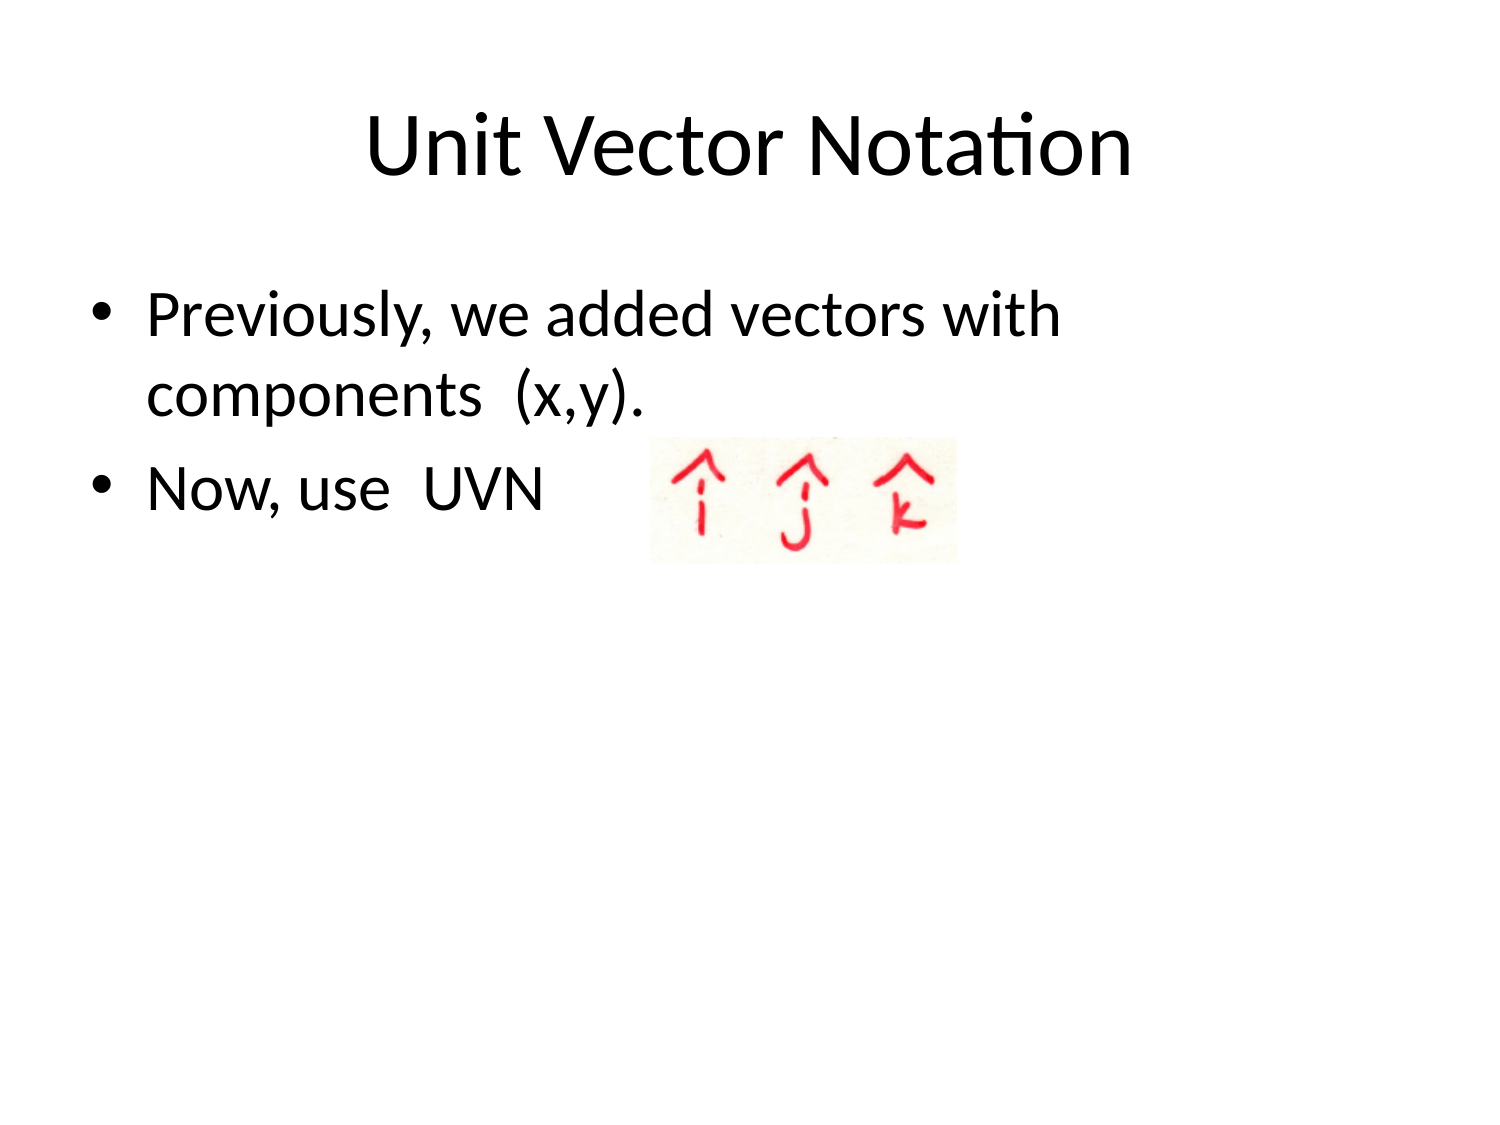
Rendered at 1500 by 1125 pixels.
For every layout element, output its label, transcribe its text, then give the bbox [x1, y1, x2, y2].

picture [649, 437, 957, 565]
list Previously, we added vectors with components (x,y). Now, use UVN [75, 262, 1425, 600]
title Unit Vector Notation [75, 45, 1425, 233]
